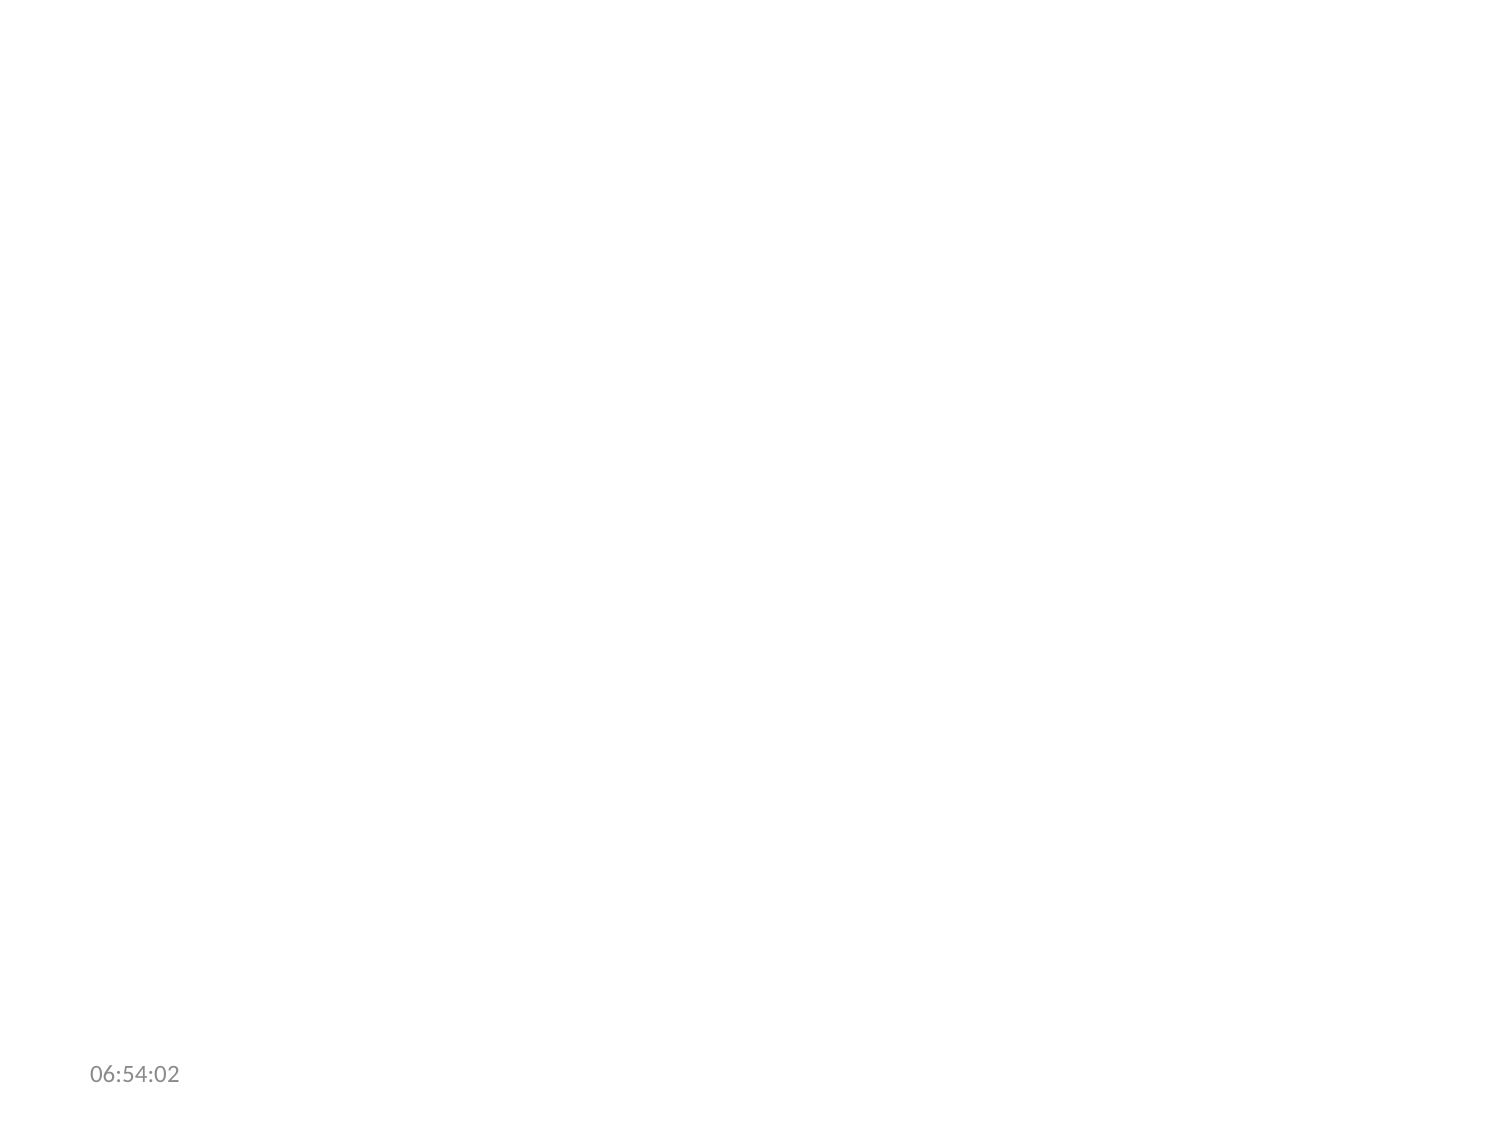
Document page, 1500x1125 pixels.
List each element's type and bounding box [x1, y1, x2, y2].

slide_number [75, 1042, 425, 1103]
